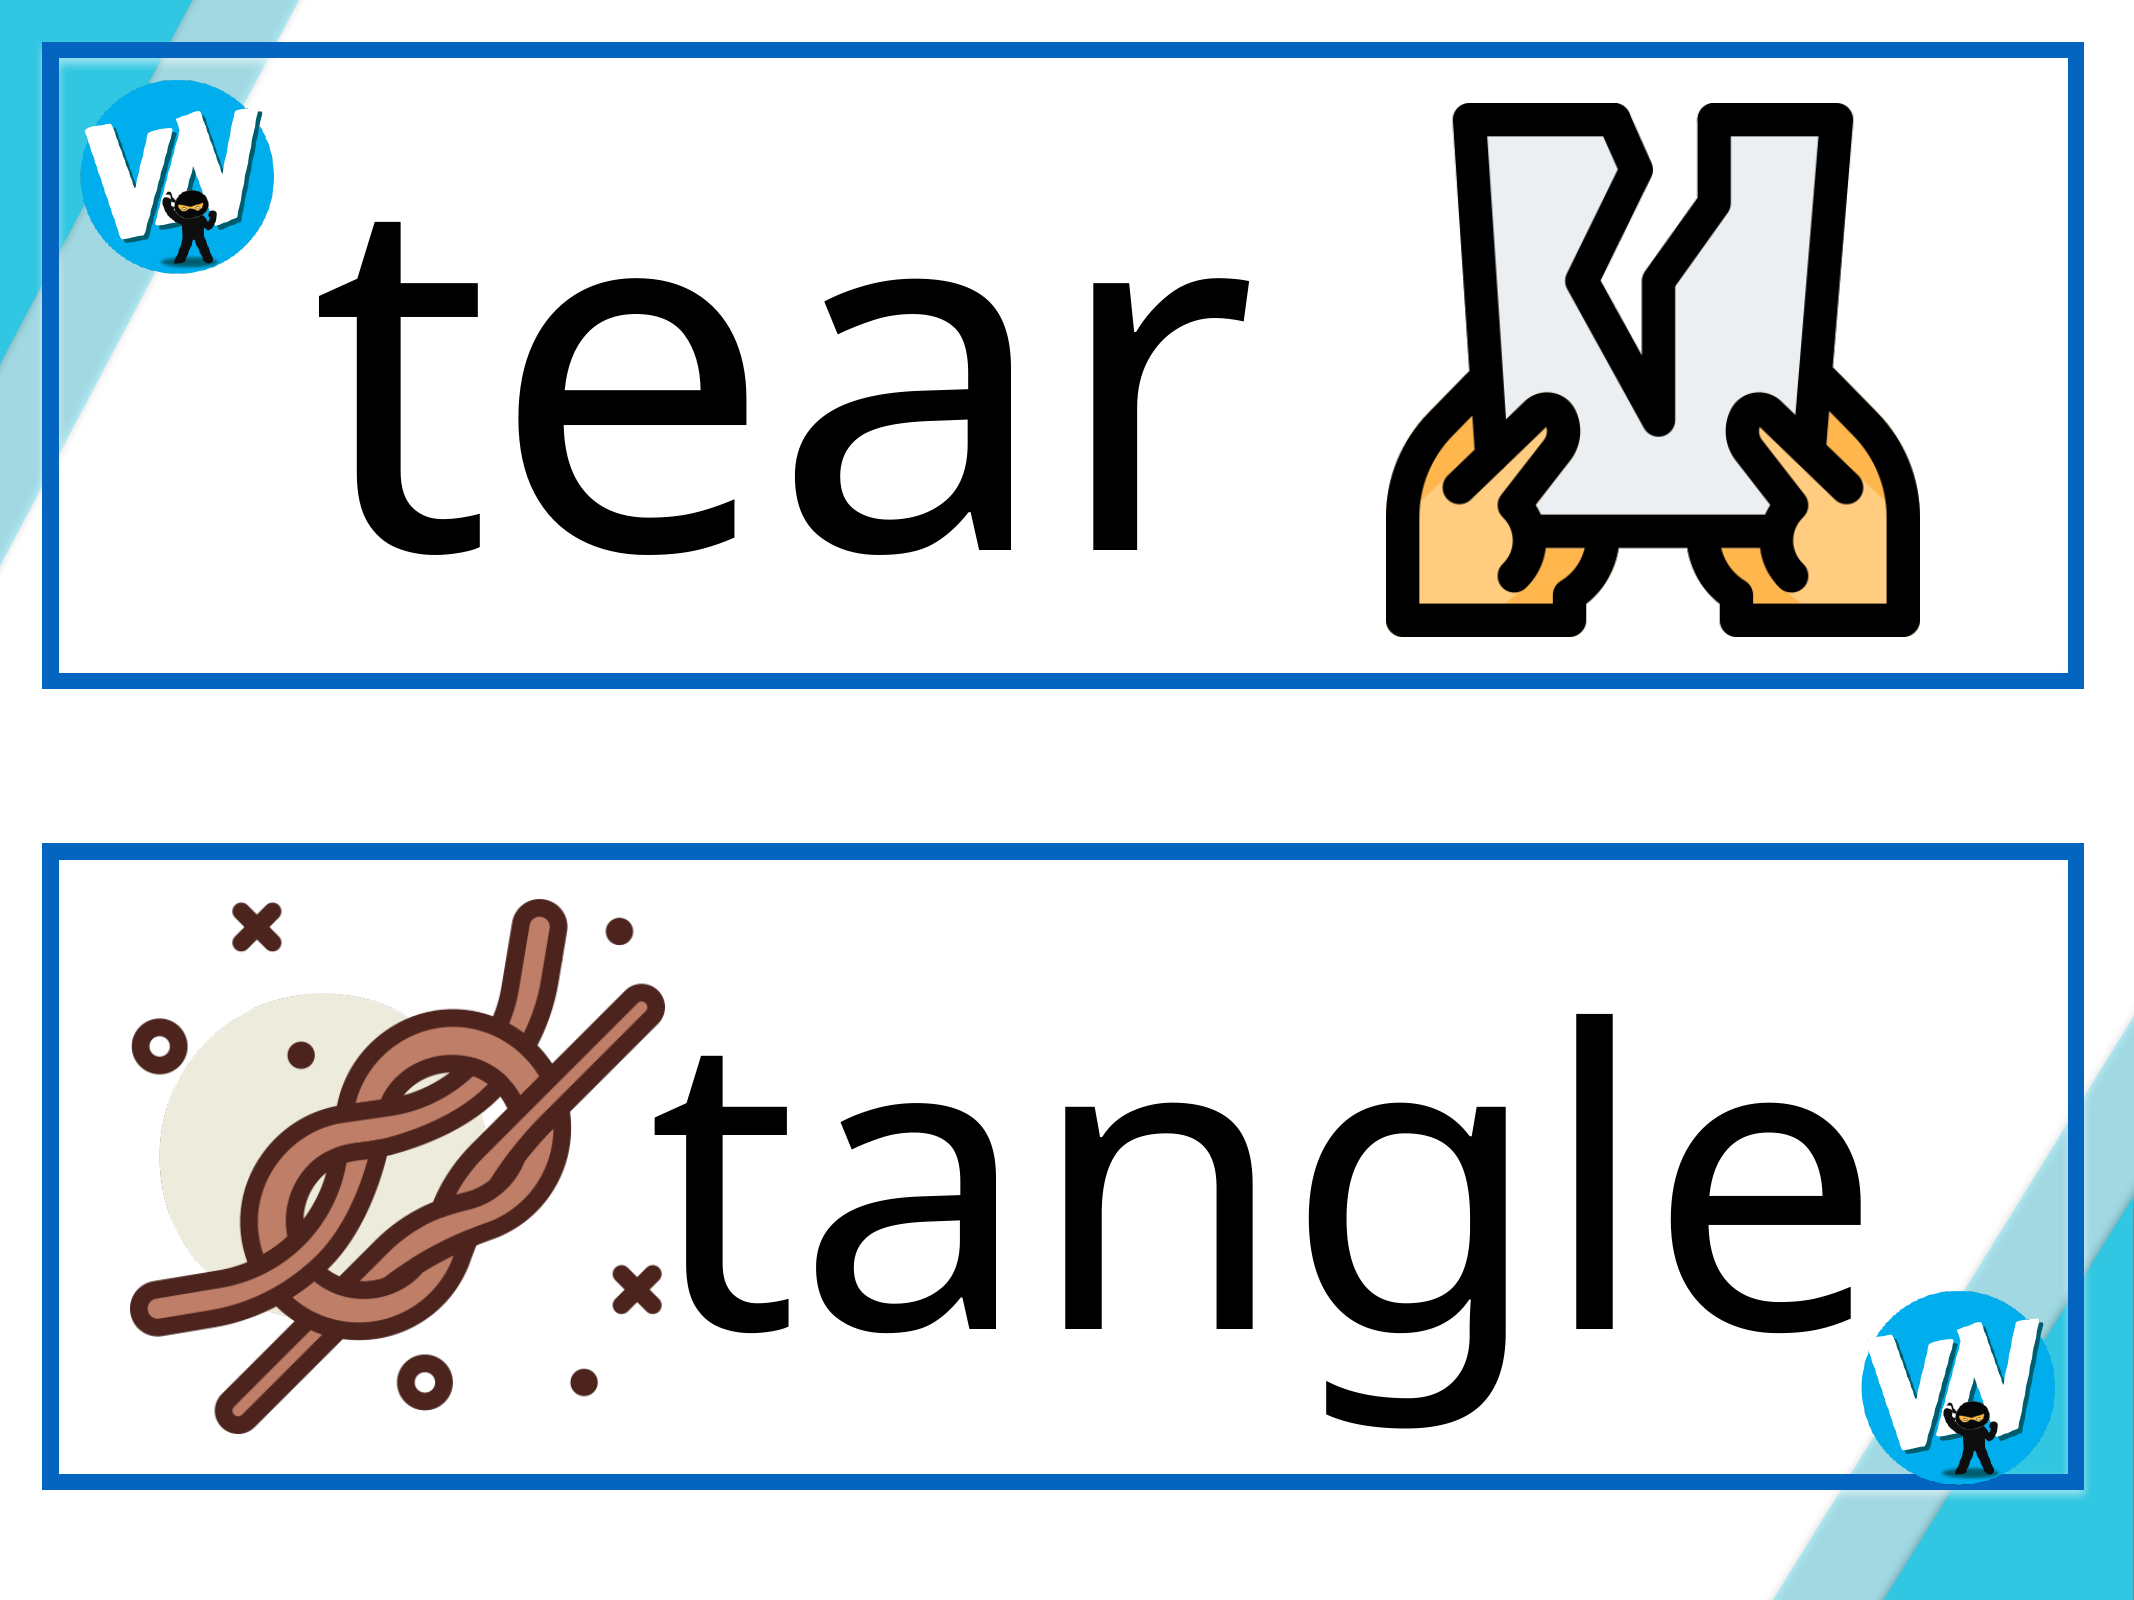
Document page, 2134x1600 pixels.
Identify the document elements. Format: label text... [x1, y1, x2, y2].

text_box [90, 50, 2076, 681]
picture [57, 77, 299, 278]
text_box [0, 0, 81, 1497]
text_box [90, 851, 1956, 1483]
picture [1837, 1288, 2080, 1488]
text_box tangle [673, 907, 1956, 1422]
picture [130, 899, 665, 1434]
text_box tear [303, 44, 1266, 659]
picture [1385, 102, 1920, 637]
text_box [1963, 235, 2134, 1600]
